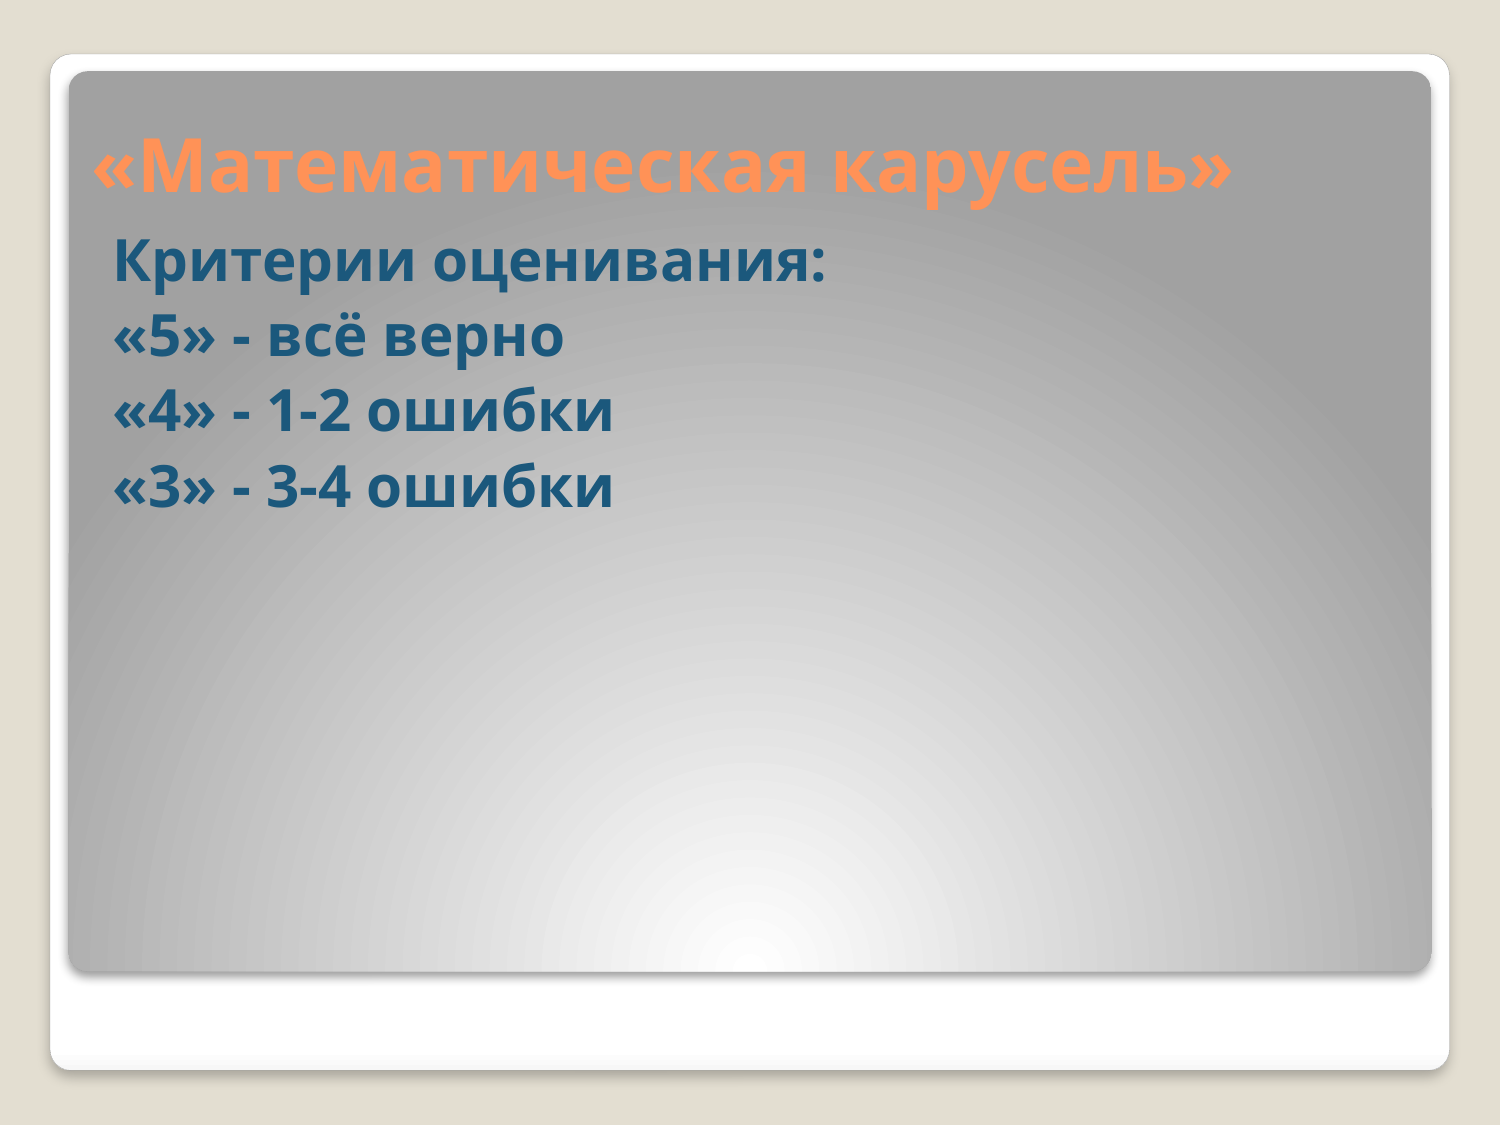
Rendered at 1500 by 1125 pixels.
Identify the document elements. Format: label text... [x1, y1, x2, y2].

title «Математическая карусель» [76, 42, 1420, 216]
list Критерии оценивания: «5» - всё верно «4» - 1-2 ошибки «3» - 3-4 ошибки [82, 208, 1425, 1071]
